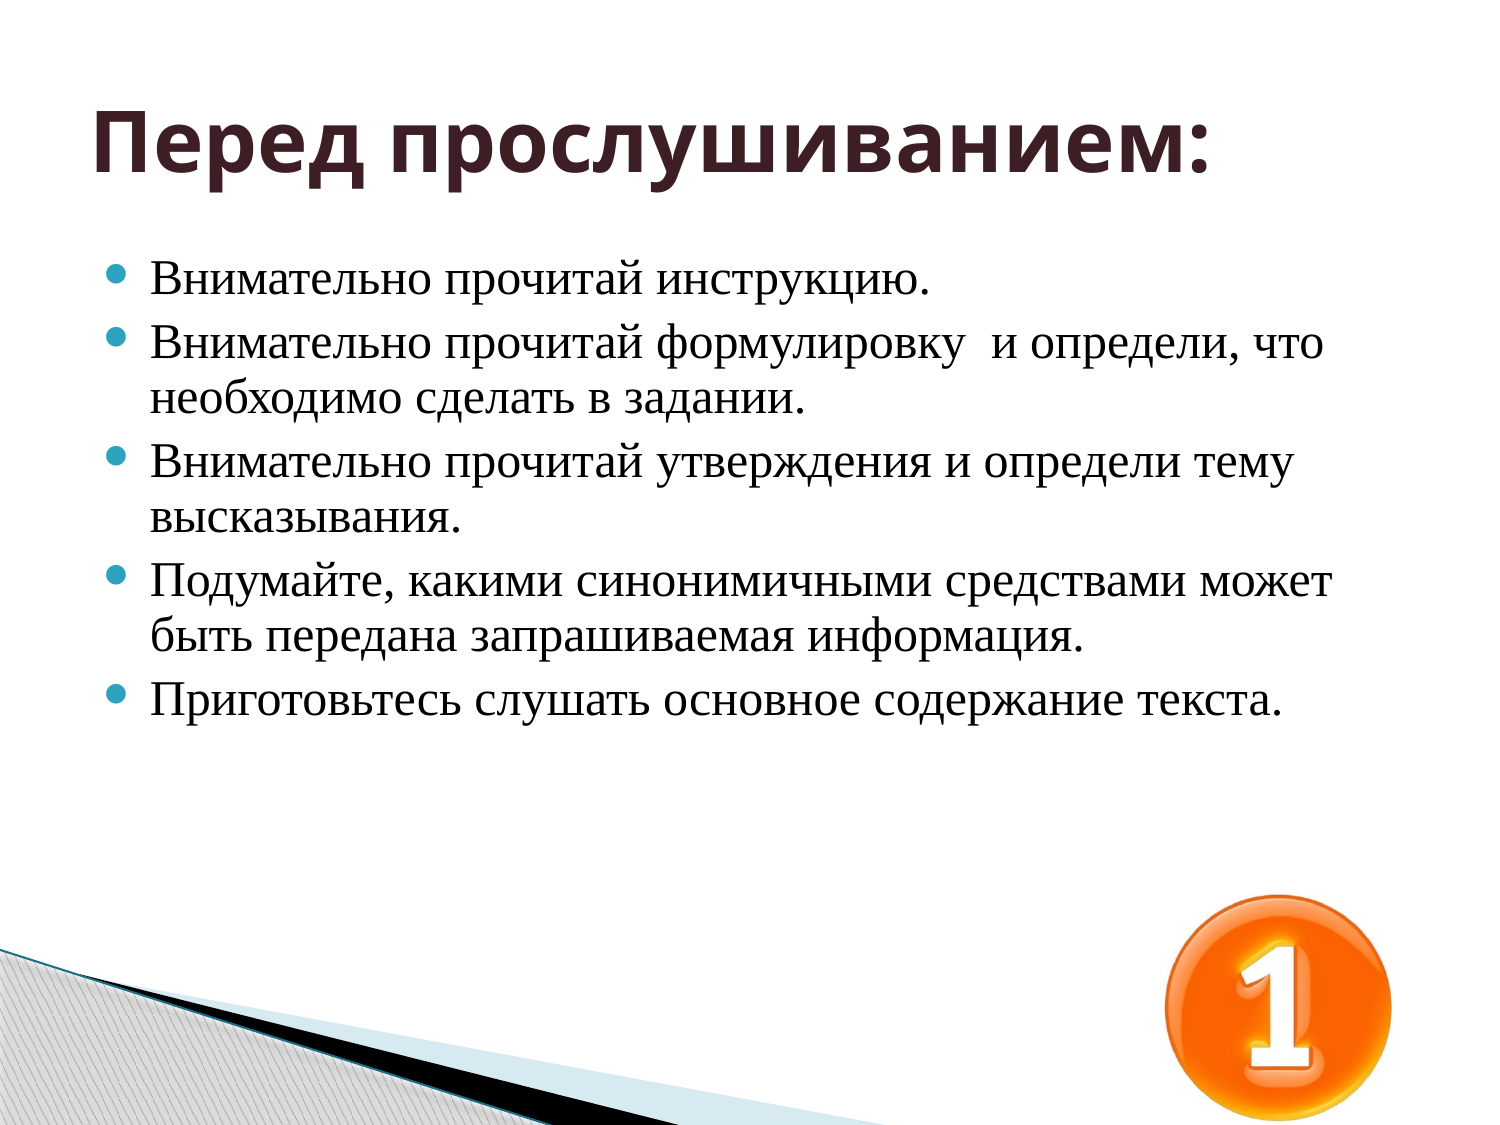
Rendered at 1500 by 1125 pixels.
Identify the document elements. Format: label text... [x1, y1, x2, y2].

list Внимательно прочитай инструкцию. Внимательно прочитай формулировку и определи, что необходимо сделать в задании. Внимательно прочитай утверждения и определи тему высказывания. Подумайте, какими синонимичными средствами может быть передана запрашиваемая информация. Приготовьтесь слушать основное содержание текста. [75, 243, 1425, 986]
title Перед прослушиванием: [75, 45, 1425, 233]
picture [1159, 890, 1395, 1125]
